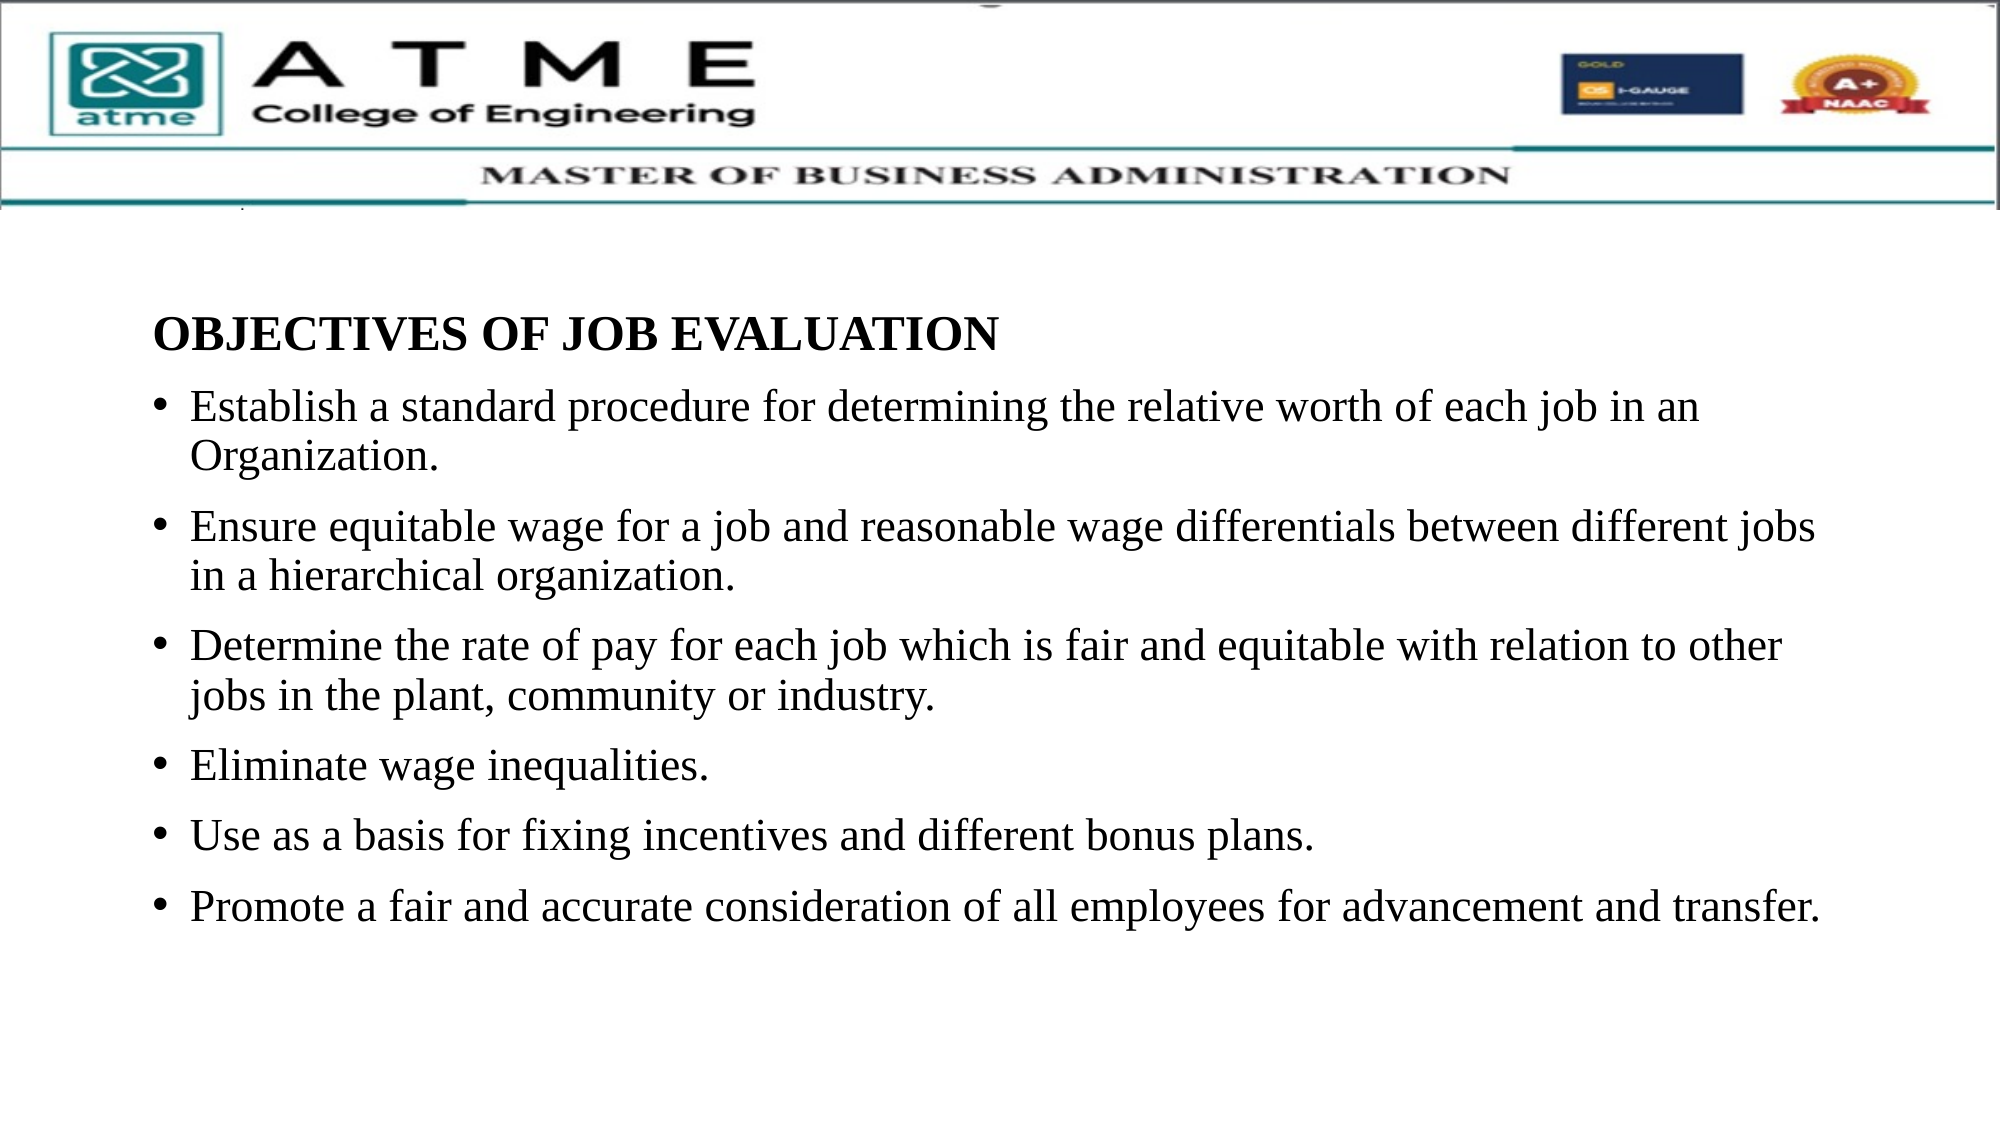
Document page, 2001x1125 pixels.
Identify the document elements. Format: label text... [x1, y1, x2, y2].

list OBJECTIVES OF JOB EVALUATION Establish a standard procedure for determining the relative worth of each job in an Organization. Ensure equitable wage for a job and reasonable wage differentials between different jobs in a hierarchical organization. Determine the rate of pay for each job which is fair and equitable with relation to other jobs in the plant, community or industry. Eliminate wage inequalities. Use as a basis for fixing incentives and different bonus plans. Promote a fair and accurate consideration of all employees for advancement and transfer. [137, 299, 1863, 1014]
picture [0, 0, 2000, 210]
